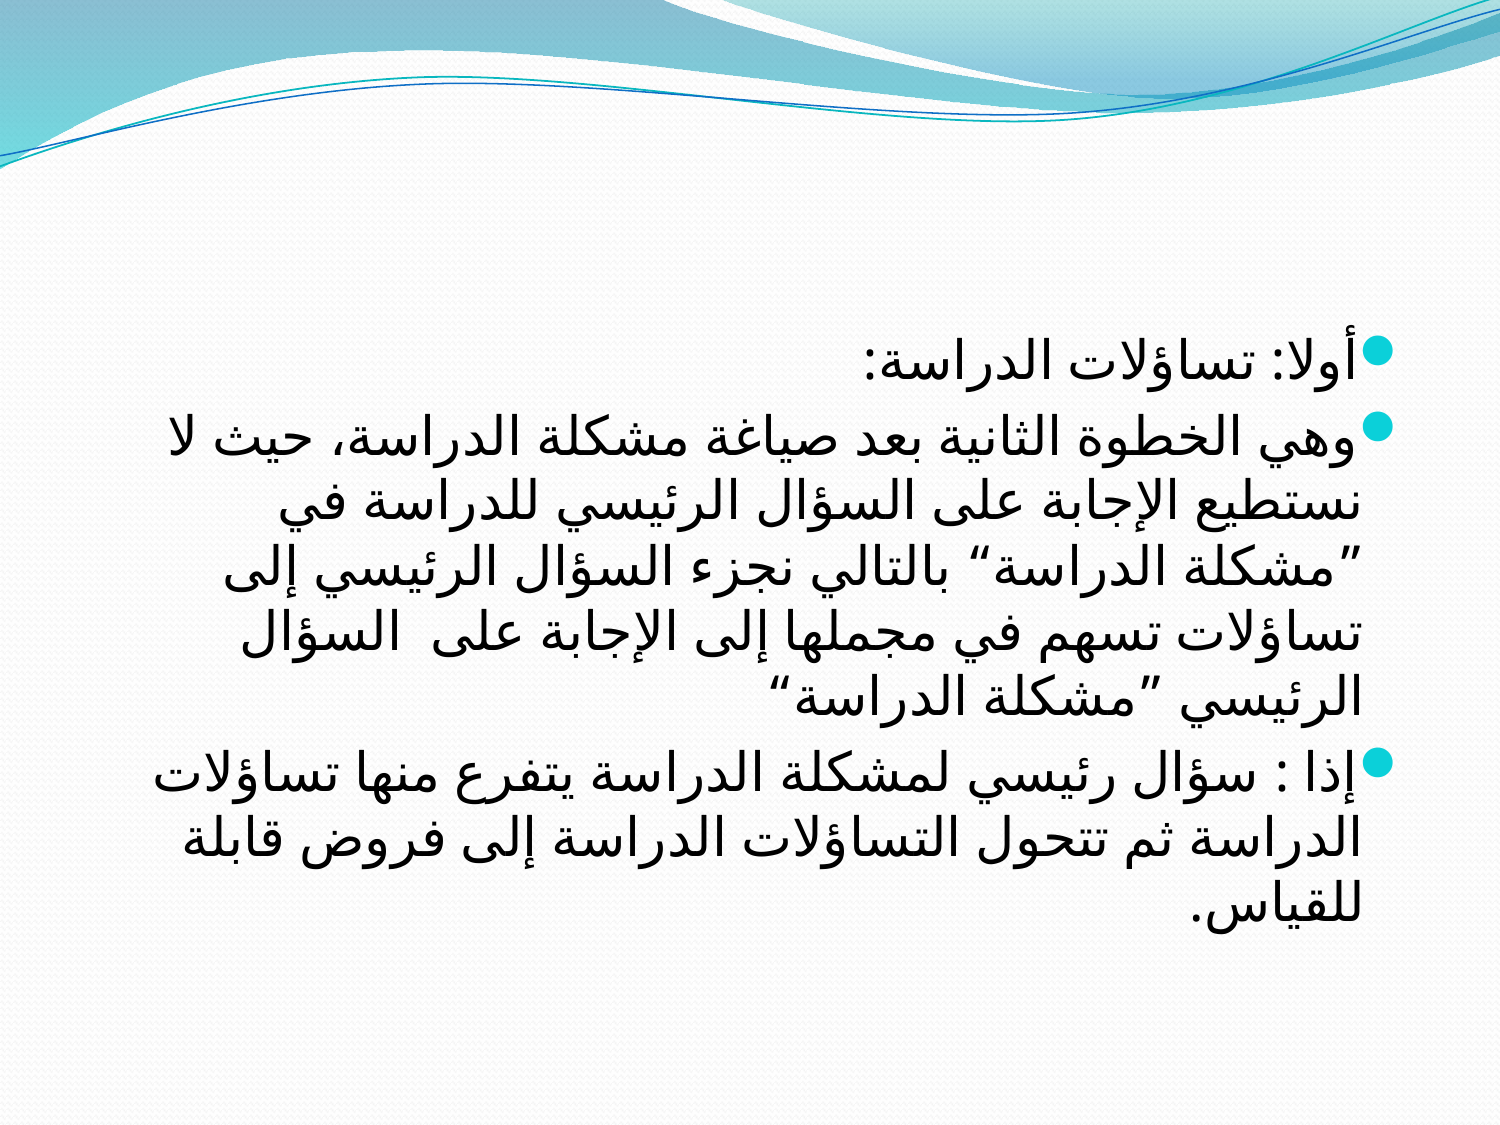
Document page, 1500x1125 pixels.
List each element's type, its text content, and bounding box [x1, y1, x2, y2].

list أولا: تساؤلات الدراسة: وهي الخطوة الثانية بعد صياغة مشكلة الدراسة، حيث لا نستطيع الإجابة على السؤال الرئيسي للدراسة في ”مشكلة الدراسة“ بالتالي نجزء السؤال الرئيسي إلى تساؤلات تسهم في مجملها إلى الإجابة على السؤال الرئيسي ”مشكلة الدراسة“ إذا : سؤال رئيسي لمشكلة الدراسة يتفرع منها تساؤلات الدراسة ثم تتحول التساؤلات الدراسة إلى فروض قابلة للقياس. [75, 317, 1425, 1038]
